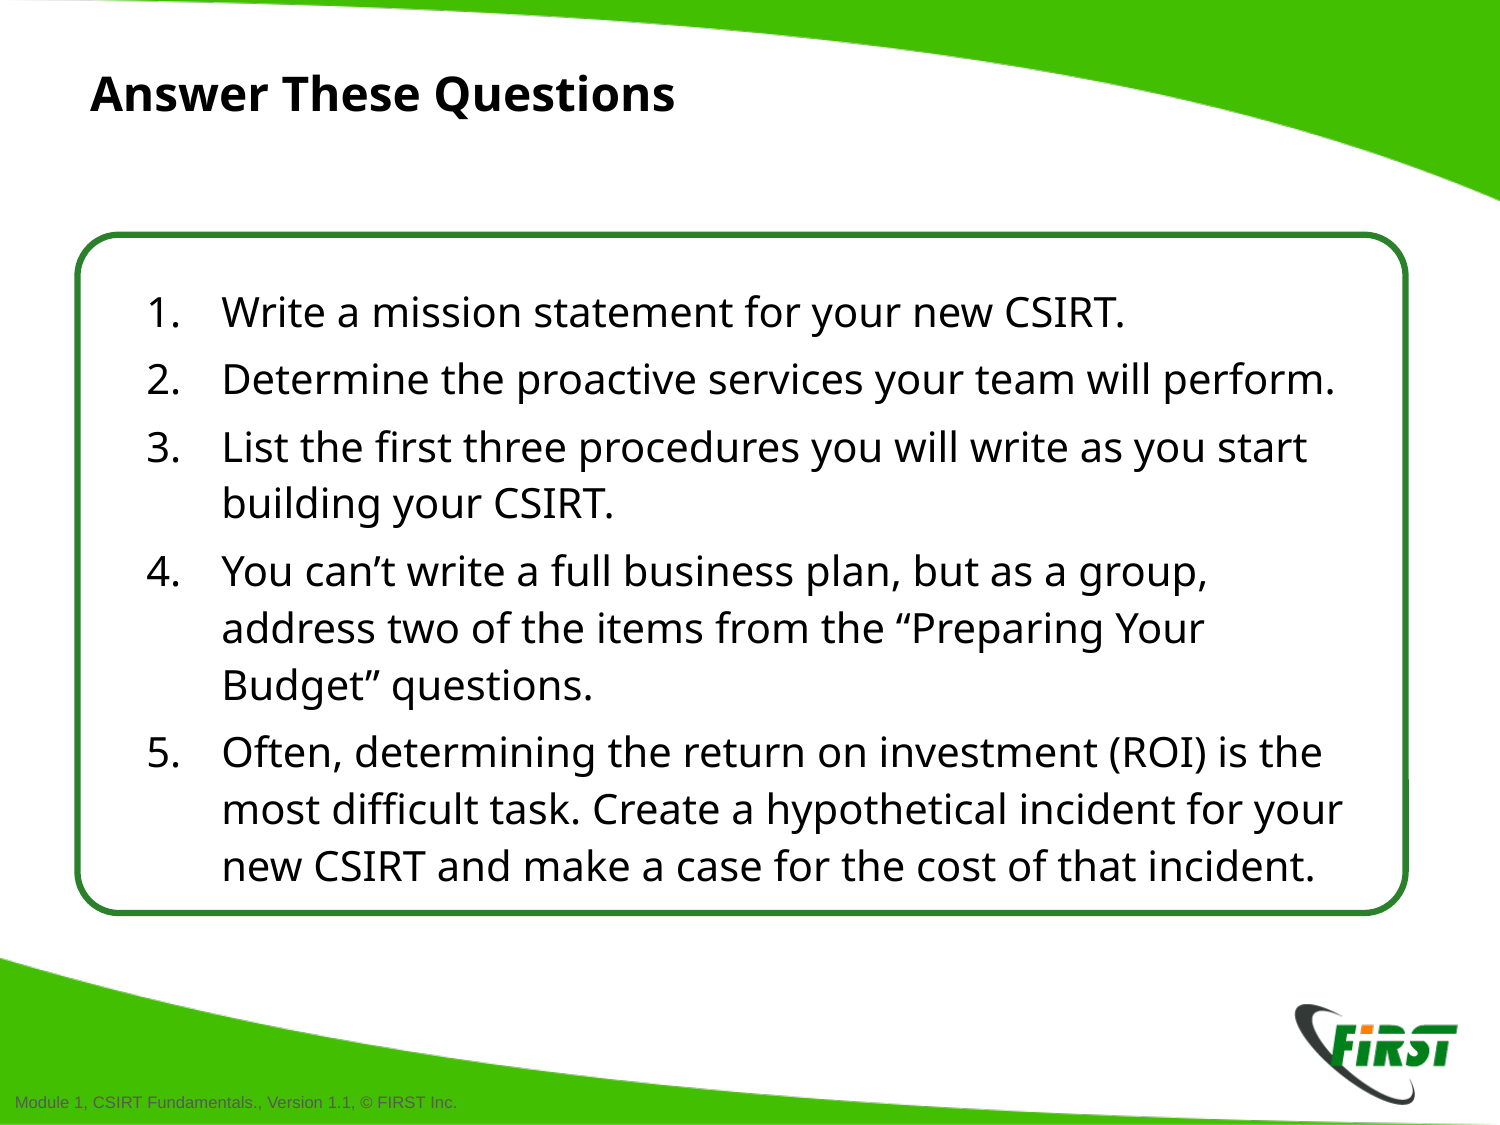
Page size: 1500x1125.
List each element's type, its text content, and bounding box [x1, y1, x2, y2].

text_box [76, 233, 1407, 915]
list Write a mission statement for your new CSIRT. Determine the proactive services your team will perform. List the first three procedures you will write as you start building your CSIRT. You can’t write a full business plan, but as a group, address two of the items from the “Preparing Your Budget” questions. Often, determining the return on investment (ROI) is the most difficult task. Create a hypothetical incident for your new CSIRT and make a case for the cost of that incident. [75, 271, 1387, 978]
picture [0, 0, 1500, 1125]
title Answer These Questions [75, 62, 1425, 130]
